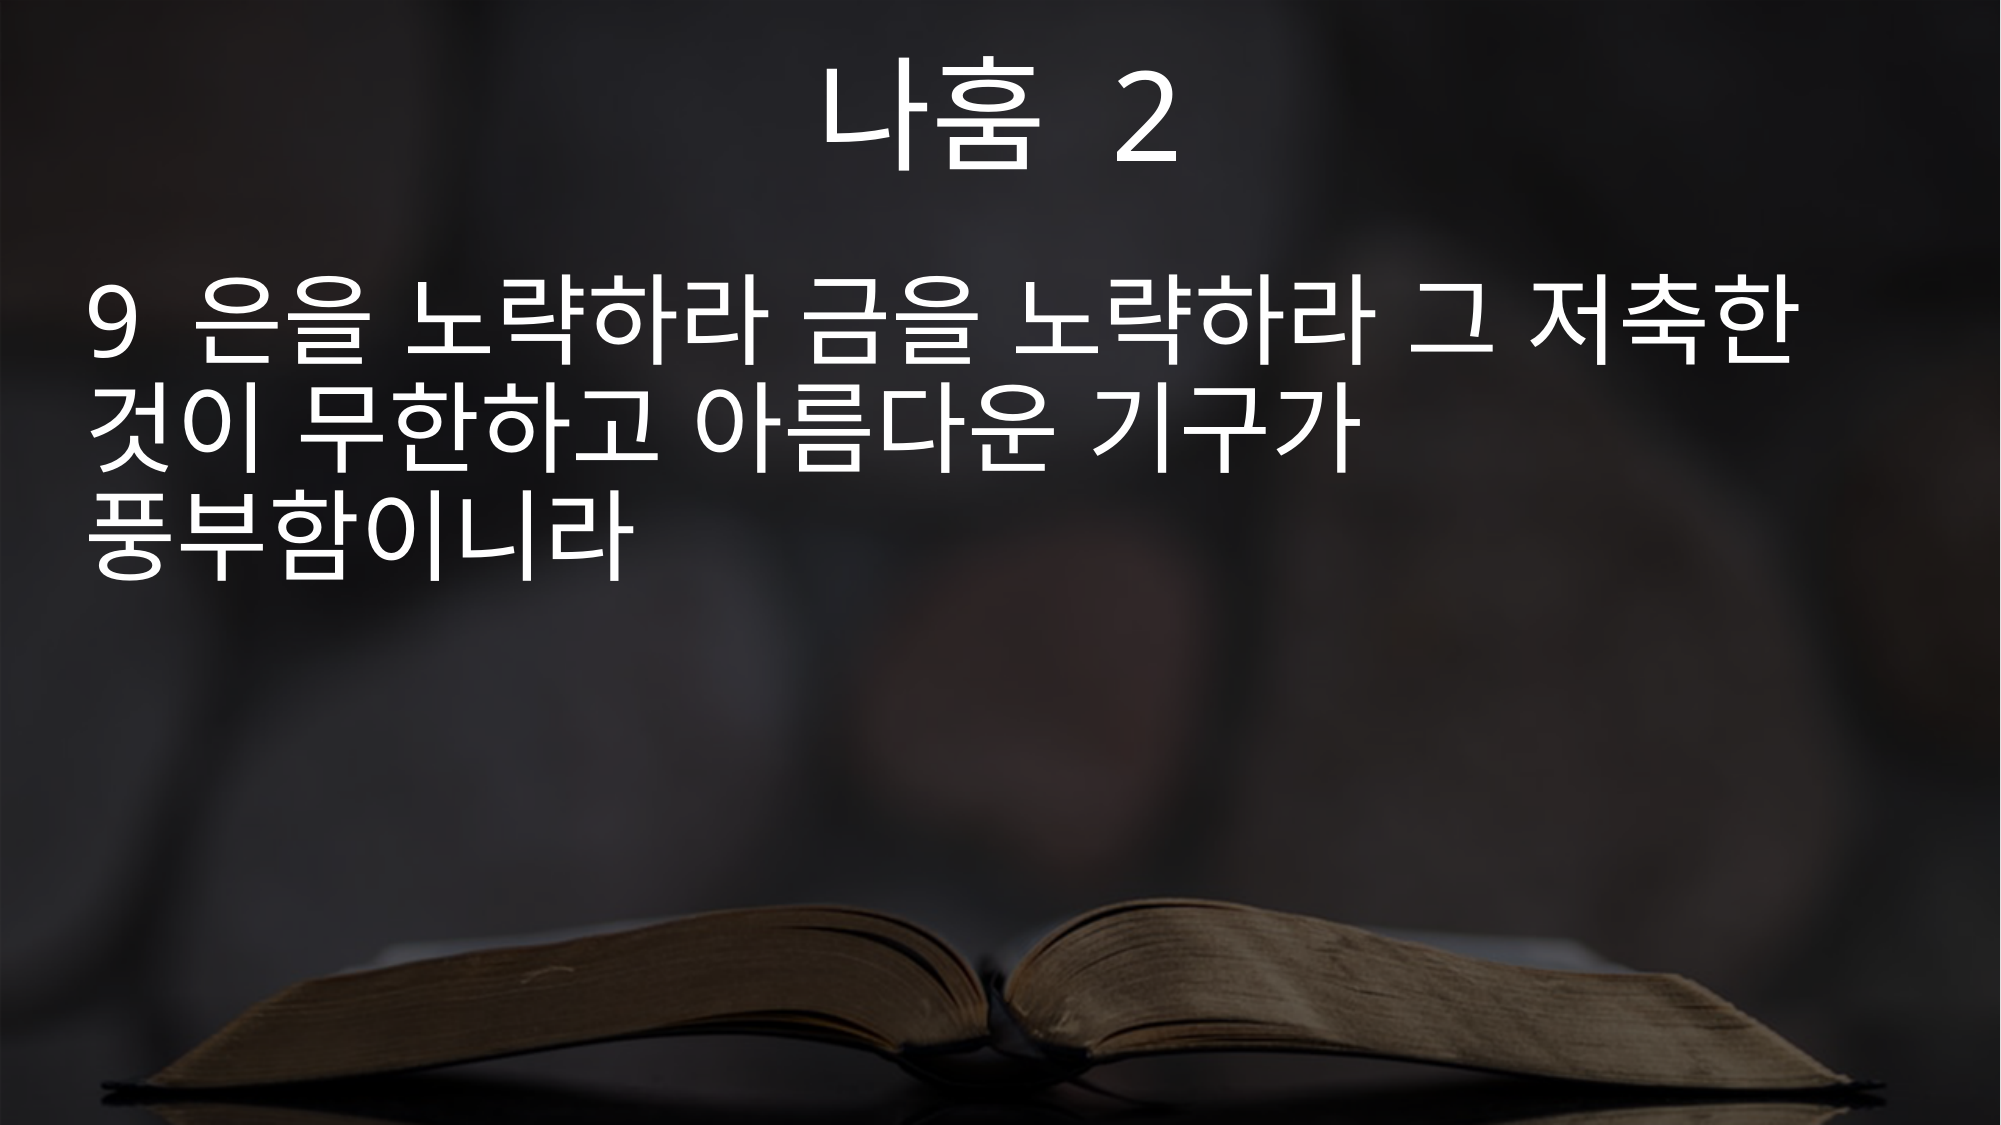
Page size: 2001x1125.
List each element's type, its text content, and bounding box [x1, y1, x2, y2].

footer 나훔 2 [0, 32, 2000, 192]
picture [0, 0, 2001, 1125]
list 9 은을 노략하라 금을 노략하라 그 저축한 것이 무한하고 아름다운 기구가 풍부함이니라 [69, 263, 1953, 423]
